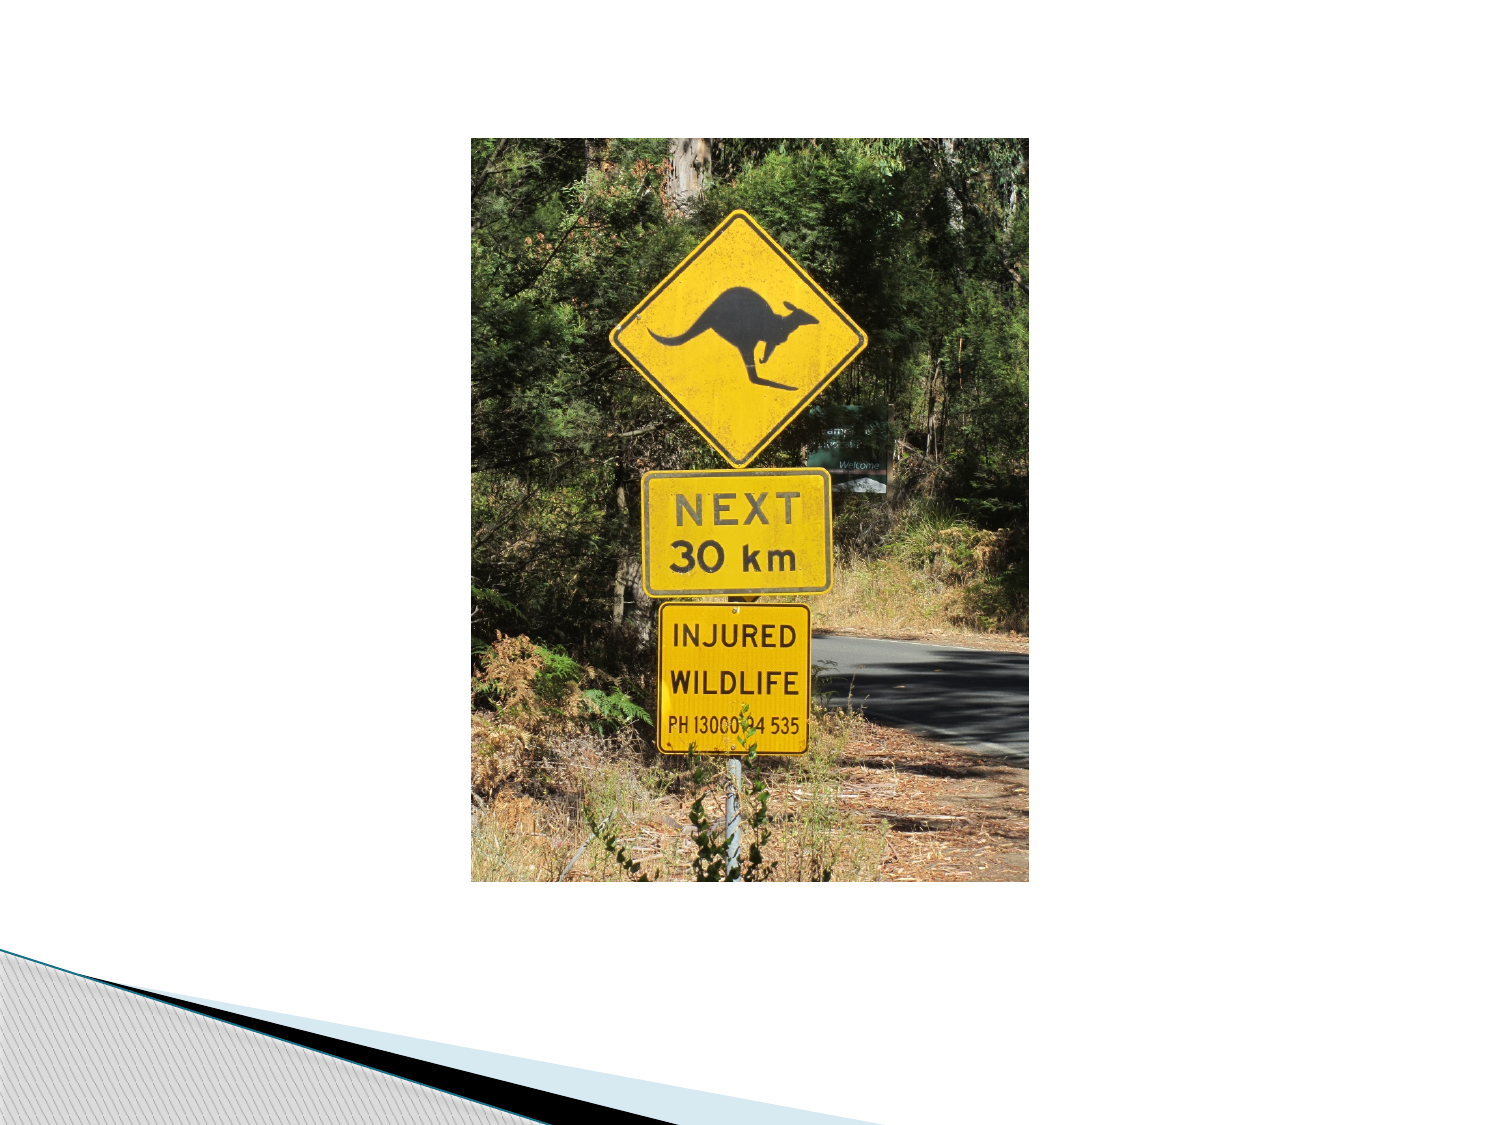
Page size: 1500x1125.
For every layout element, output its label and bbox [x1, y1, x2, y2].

list [471, 138, 1029, 882]
